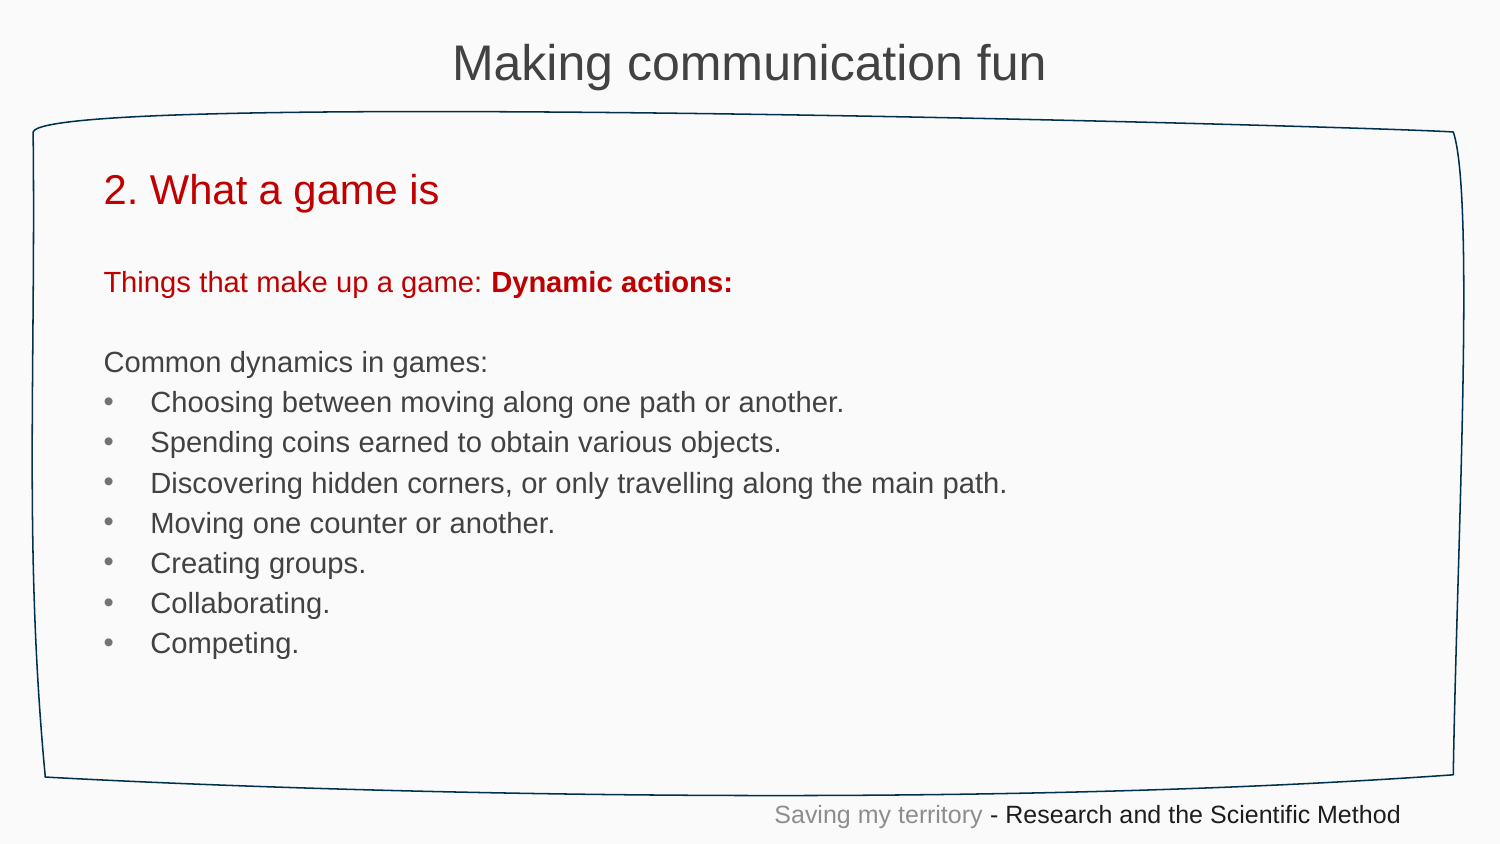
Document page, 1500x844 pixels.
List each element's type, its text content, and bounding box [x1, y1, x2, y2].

text_box Saving my territory - Research and the Scientific Method [88, 790, 1417, 844]
text_box Things that make up a game: Dynamic actions: Common dynamics in games: Choosing between moving along one path or another. Spending coins earned to obtain various objects. Discovering hidden corners, or only travelling along the main path. Moving one counter or another. Creating groups. Collaborating. Competing. [88, 242, 1424, 791]
text_box 2. What a game is [88, 147, 1417, 234]
text_box Making communication fun [0, 20, 1499, 106]
text_box [32, 111, 1464, 780]
